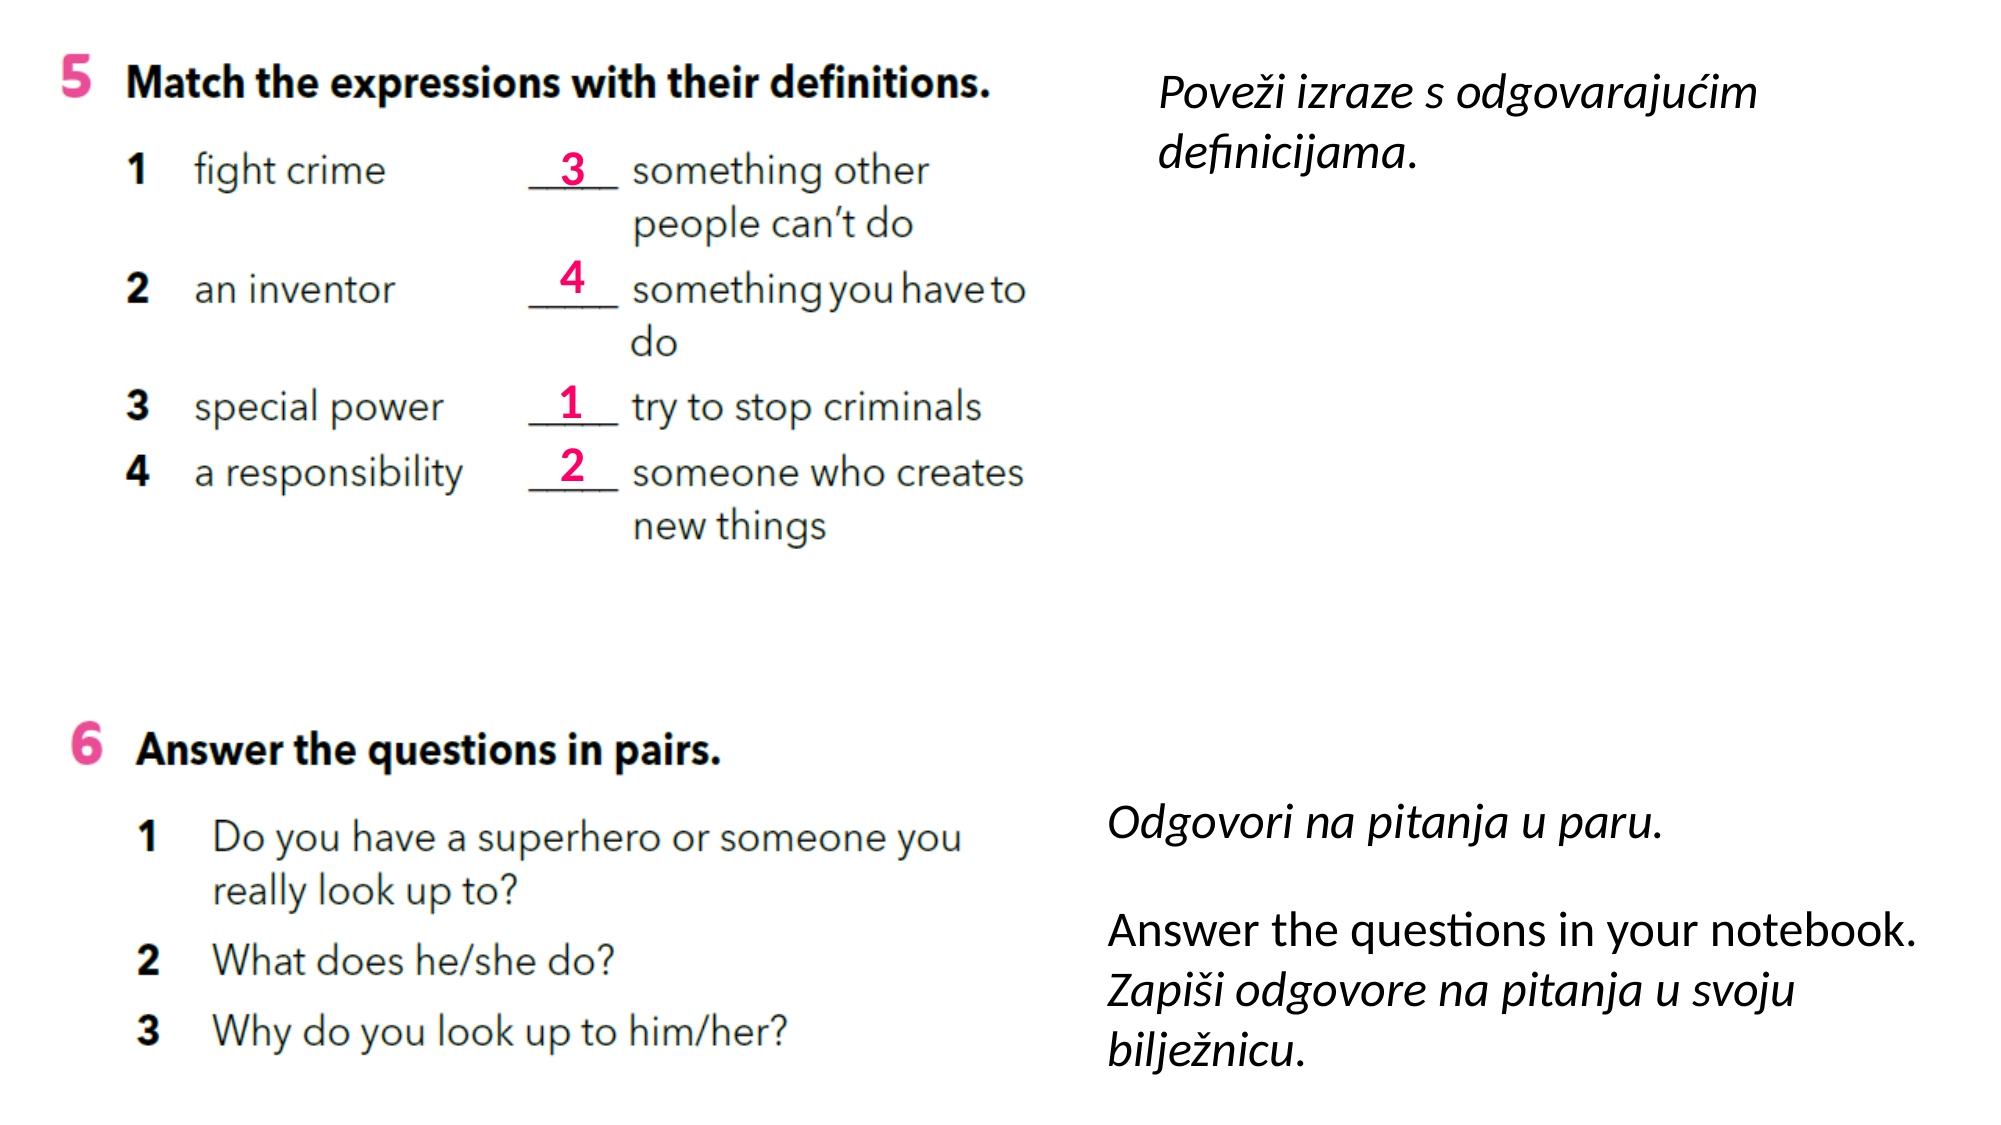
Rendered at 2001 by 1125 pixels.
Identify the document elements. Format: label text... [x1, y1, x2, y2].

picture [28, 37, 1062, 563]
text_box Answer the questions in your notebook. Zapiši odgovore na pitanja u svoju bilježnicu. [1092, 889, 1946, 1084]
text_box Odgovori na pitanja u paru. [1092, 781, 1855, 856]
picture [59, 704, 1000, 1074]
text_box Poveži izraze s odgovarajućim definicijama. [1143, 51, 1962, 186]
